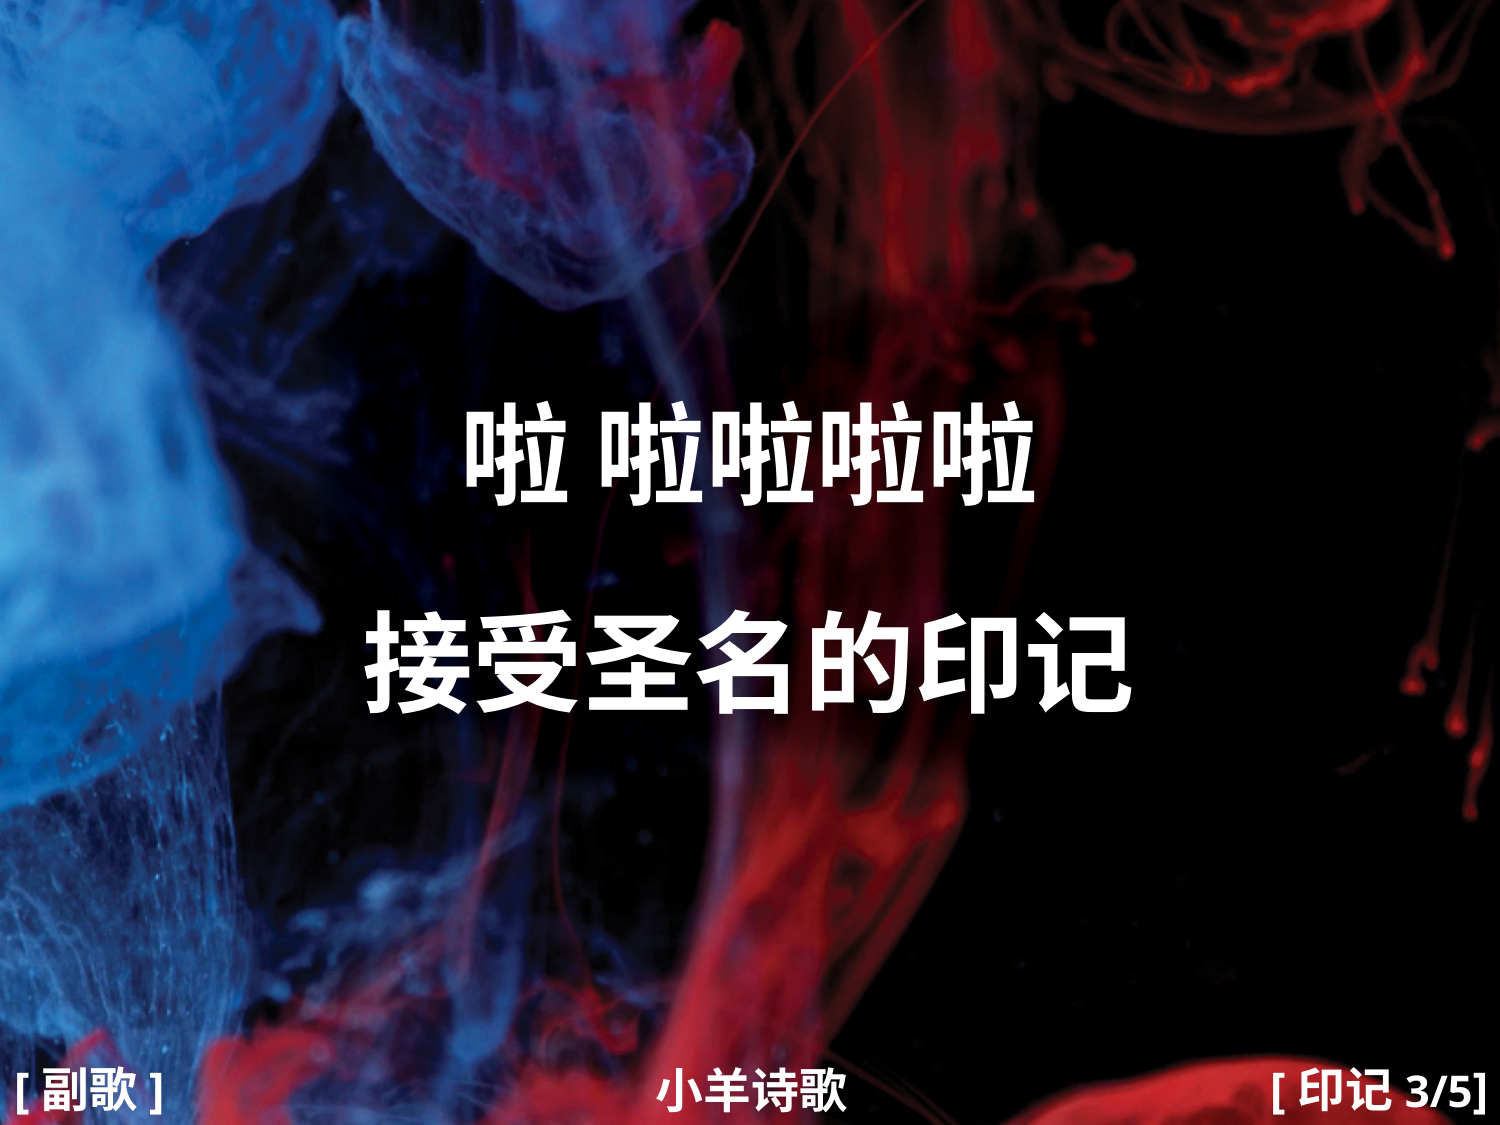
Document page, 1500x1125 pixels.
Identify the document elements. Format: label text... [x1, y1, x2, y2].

text_box [副歌] [0, 1052, 205, 1125]
subtitle 小羊诗歌 [205, 1053, 1219, 1125]
picture [0, 0, 1500, 1053]
text_box 啦 啦啦啦啦 接受圣名的印记 [0, 379, 1499, 838]
text_box [印记3/5] [1219, 1052, 1500, 1125]
